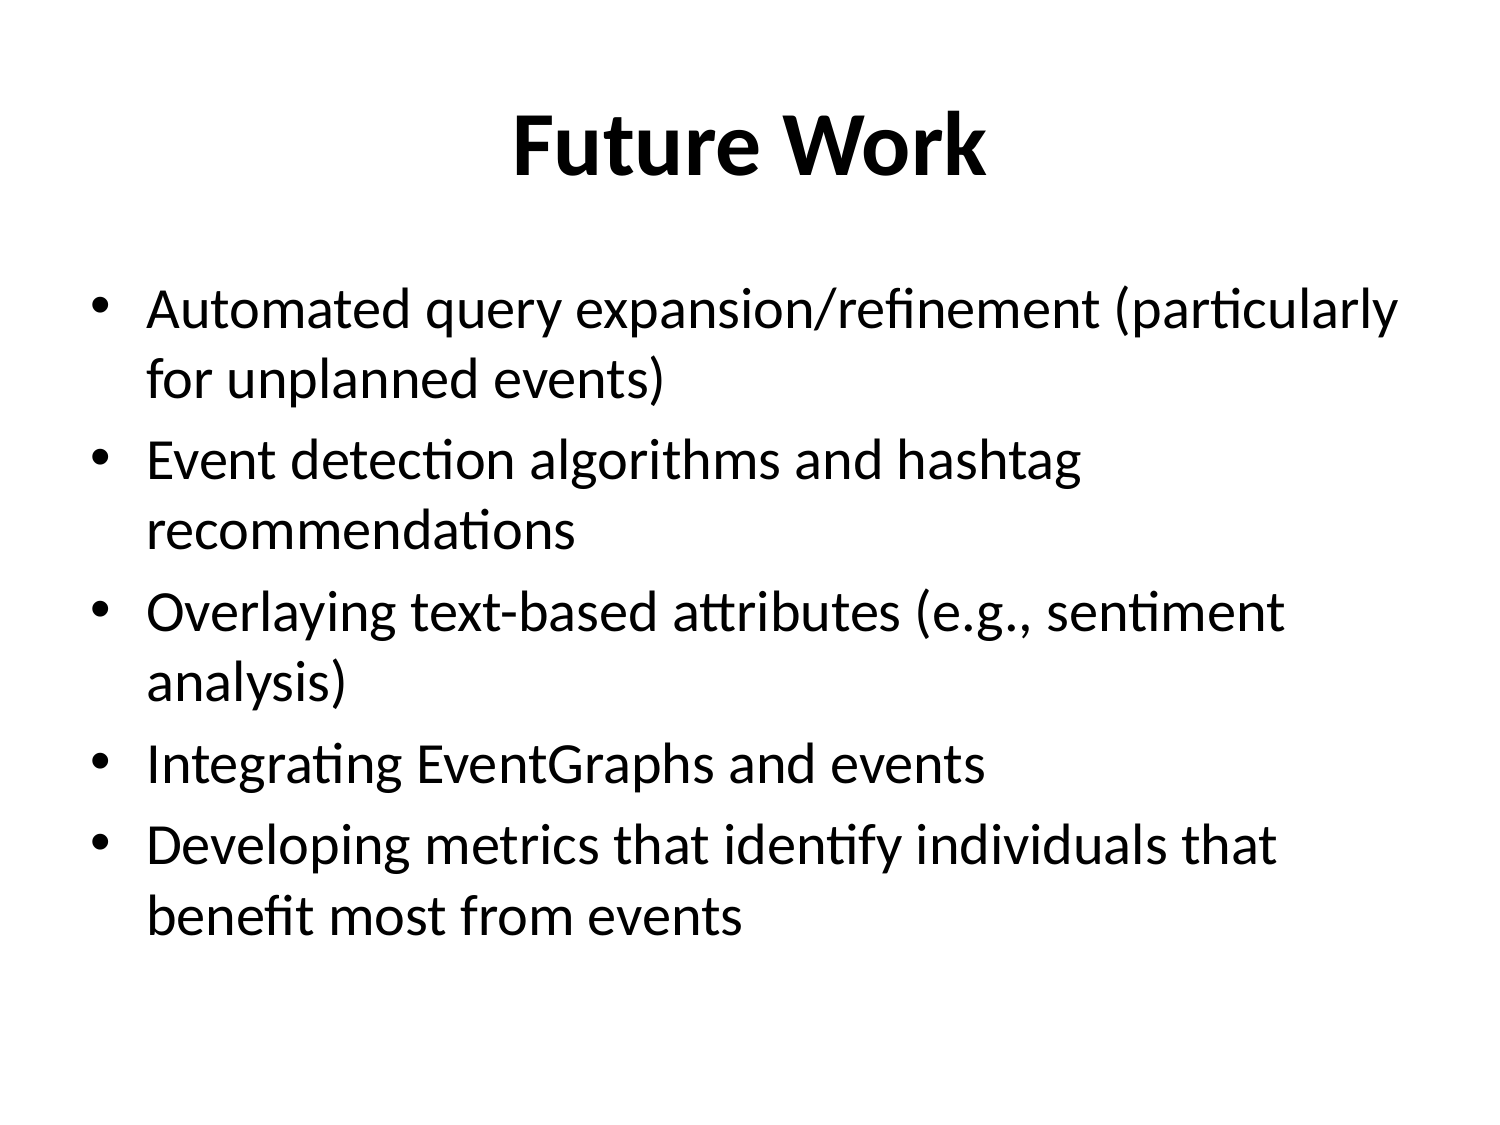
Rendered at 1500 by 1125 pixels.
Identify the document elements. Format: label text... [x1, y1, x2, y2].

list Automated query expansion/refinement (particularly for unplanned events) Event detection algorithms and hashtag recommendations Overlaying text-based attributes (e.g., sentiment analysis) Integrating EventGraphs and events Developing metrics that identify individuals that benefit most from events [74, 262, 1426, 1006]
title Future Work [74, 44, 1426, 233]
